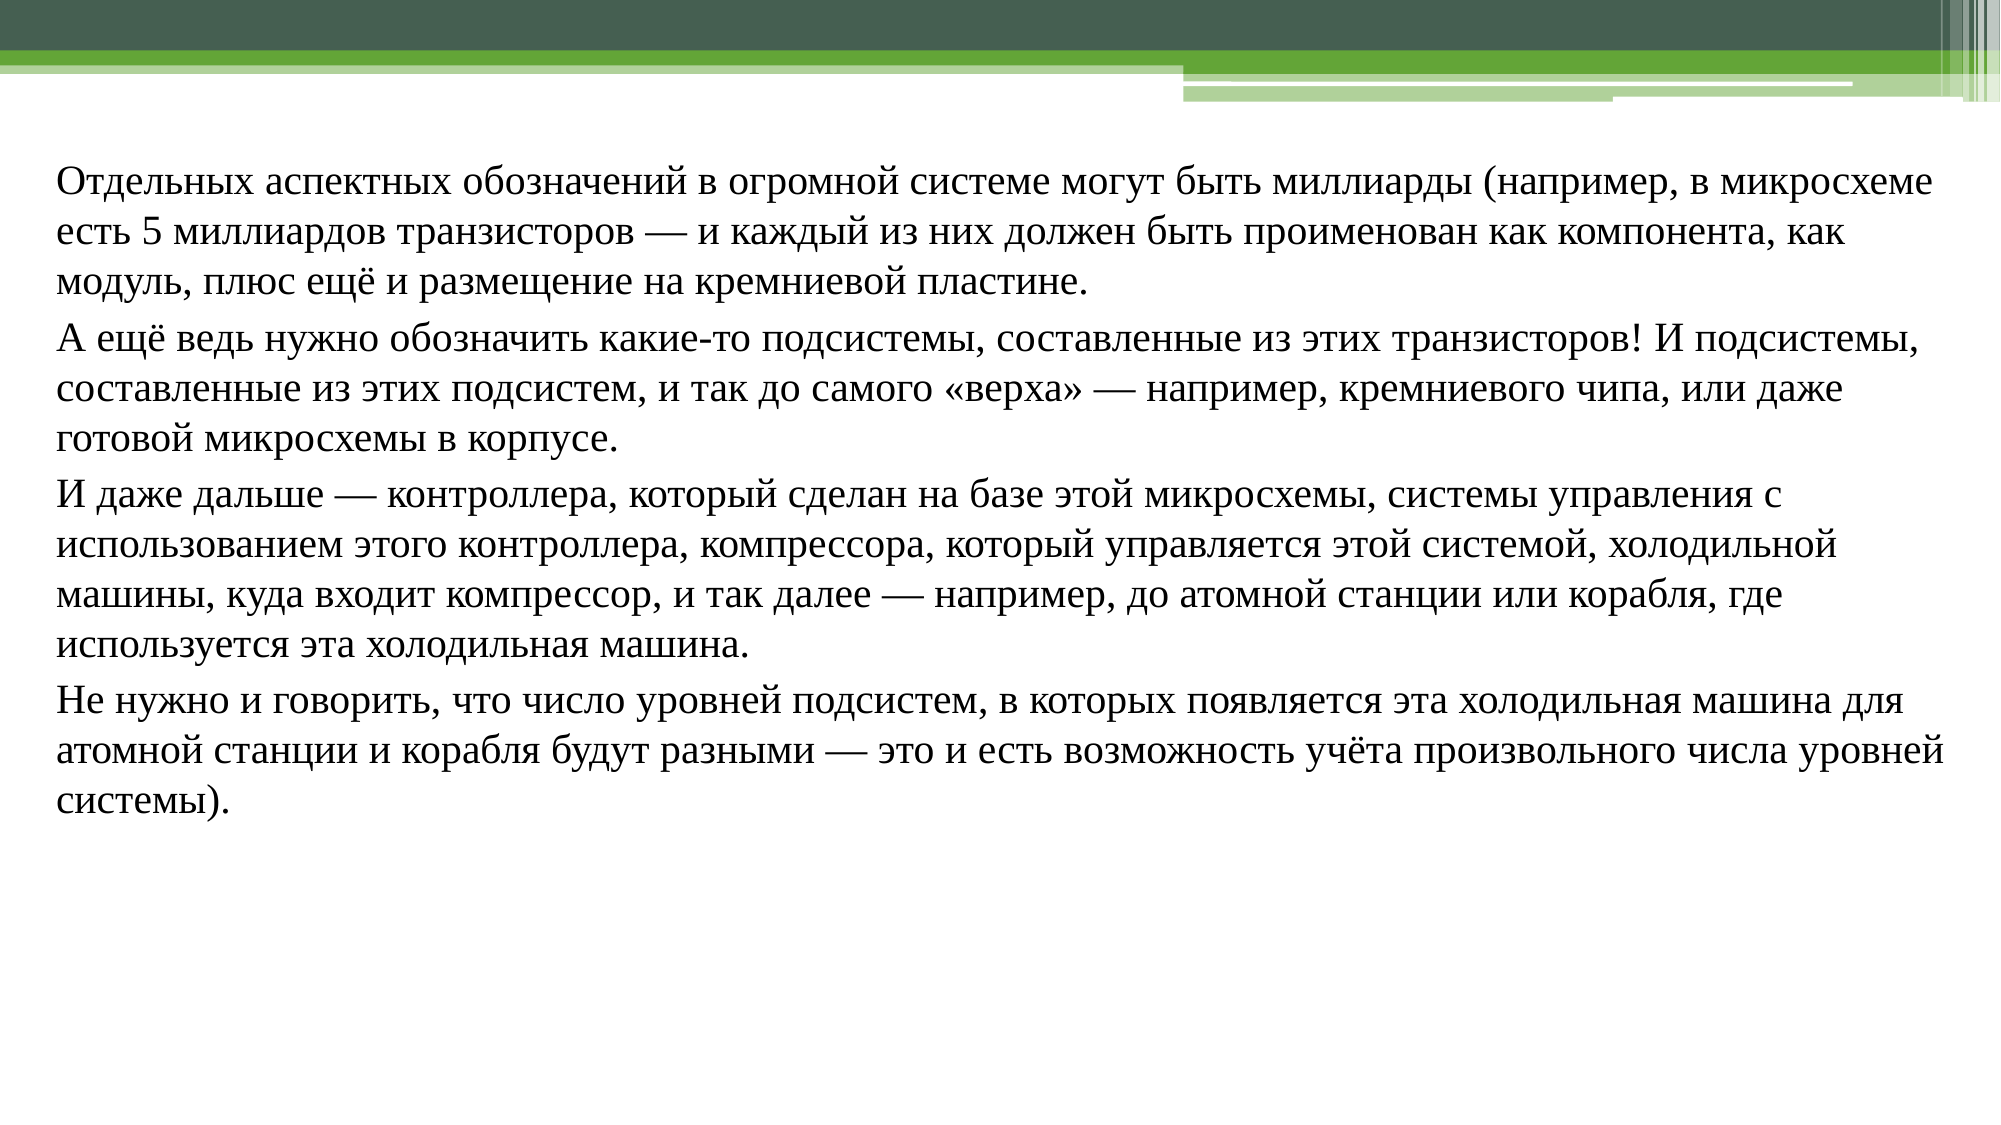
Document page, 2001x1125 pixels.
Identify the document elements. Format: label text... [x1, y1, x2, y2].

list Отдельных аспектных обозначений в огромной системе могут быть миллиарды (например, в микросхеме есть 5 миллиардов транзисторов — и каждый из них должен быть проименован как компонента, как модуль, плюс ещё и размещение на кремниевой пластине. А ещё ведь нужно обозначить какие-то подсистемы, составленные из этих транзисторов! И подсистемы, составленные из этих подсистем, и так до самого «верха» — например, кремниевого чипа, или даже готовой микросхемы в корпусе. И даже дальше — контроллера, который сделан на базе этой микросхемы, системы управления с использованием этого контроллера, компрессора, который управляется этой системой, холодильной машины, куда входит компрессор, и так далее — например, до атомной станции или корабля, где используется эта холодильная машина. Не нужно и говорить, что число уровней подсистем, в которых появляется эта холодильная машина для атомной станции и корабля будут разными — это и есть возможность учёта произвольного числа уровней системы). [23, 145, 1962, 1125]
